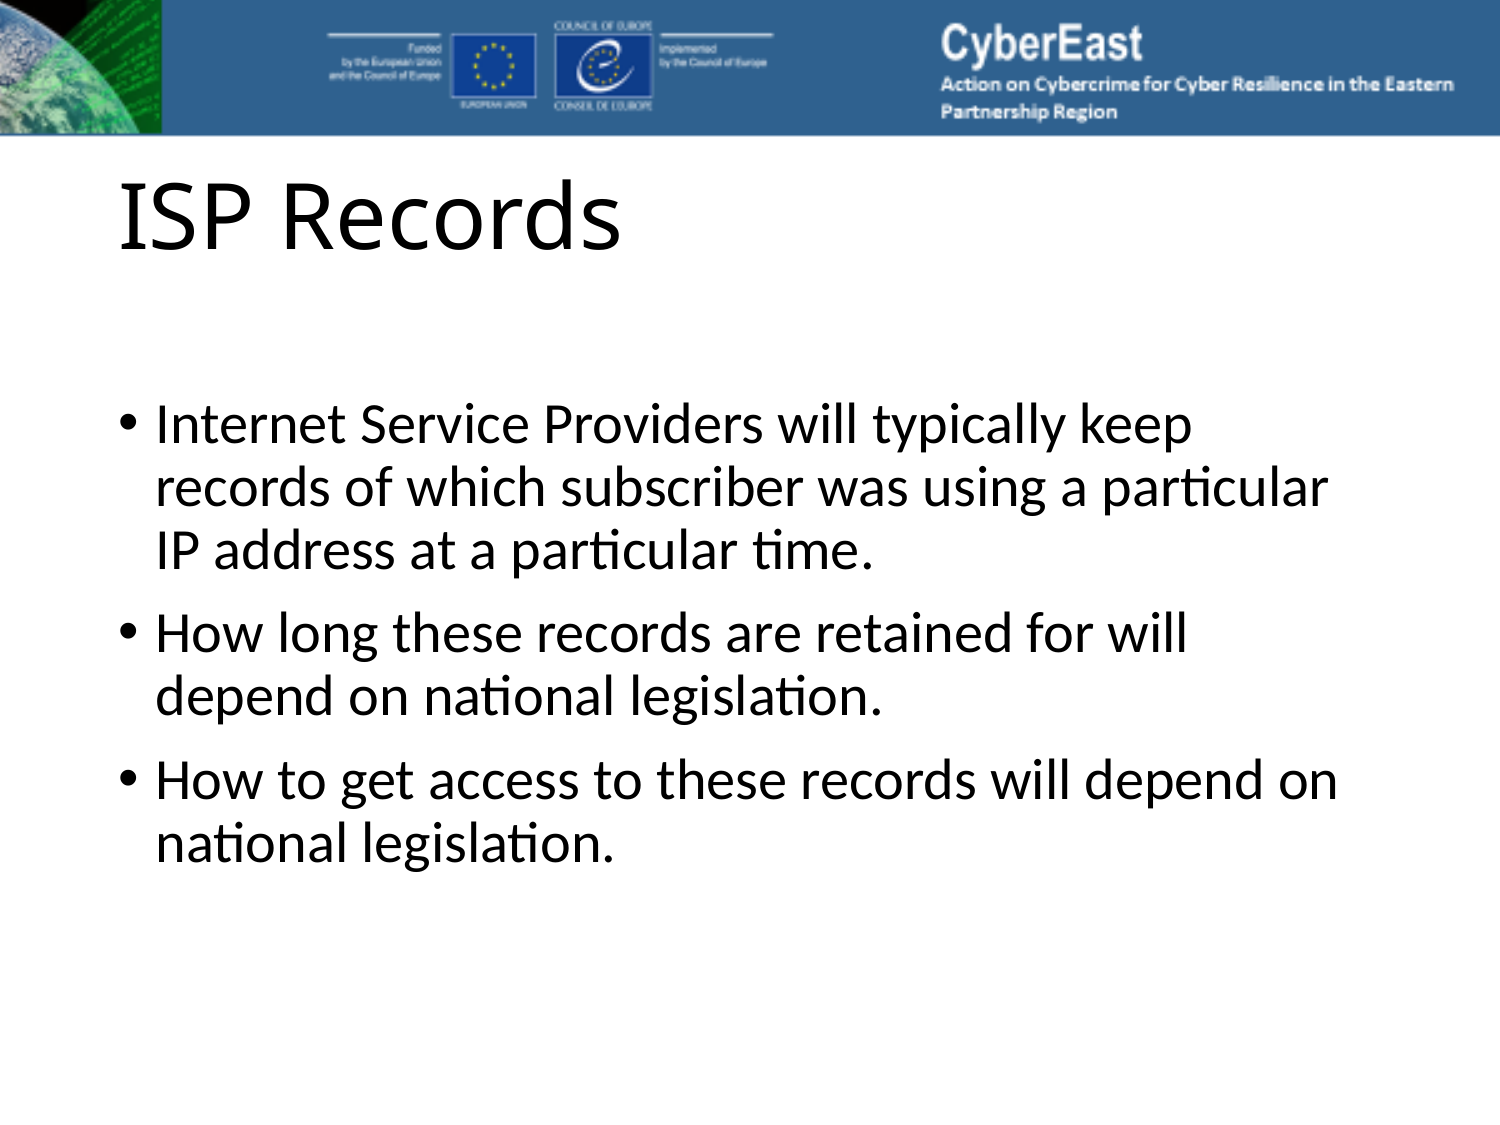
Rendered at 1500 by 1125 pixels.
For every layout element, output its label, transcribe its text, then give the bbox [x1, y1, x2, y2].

title ISP Records [103, 111, 1397, 330]
list Internet Service Providers will typically keep records of which subscriber was using a particular IP address at a particular time. How long these records are retained for will depend on national legislation. How to get access to these records will depend on national legislation. [103, 385, 1397, 1100]
picture [0, 0, 1500, 1125]
